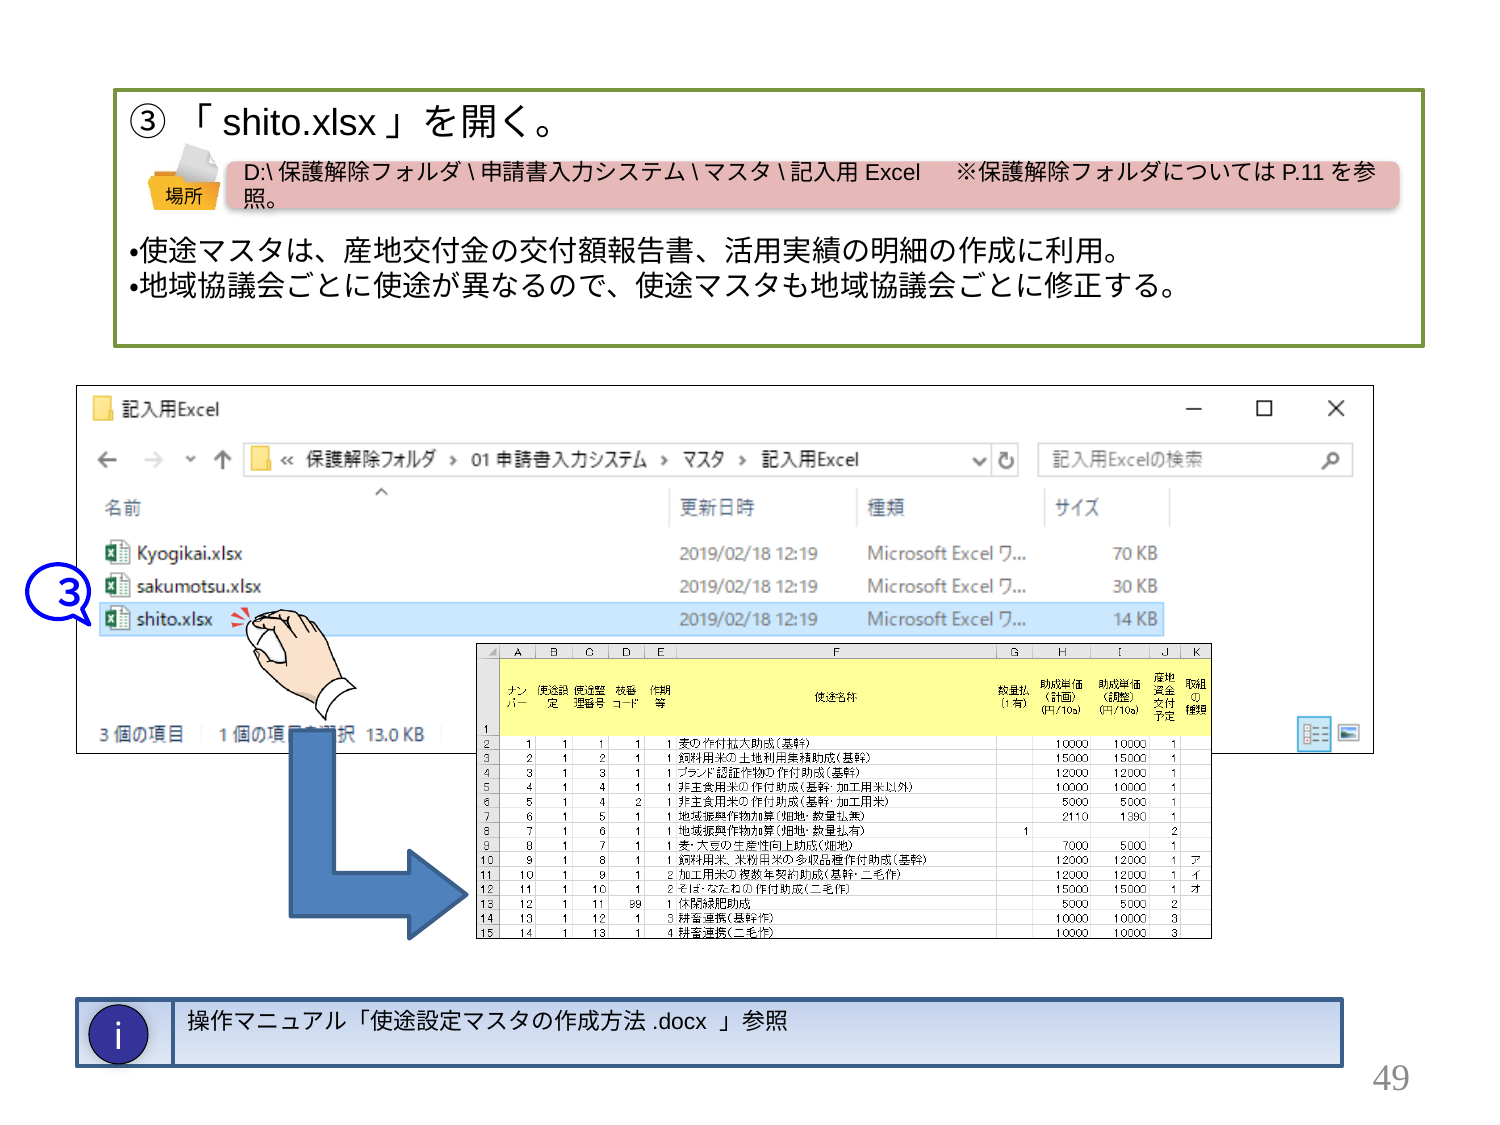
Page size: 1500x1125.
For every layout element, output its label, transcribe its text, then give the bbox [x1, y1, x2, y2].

slide_number 48 [1074, 1045, 1425, 1106]
text_box [126, 997, 171, 1068]
text_box ３ [25, 562, 71, 622]
text_box [288, 761, 469, 941]
text_box D:\保護解除フォルダ\申請書入力システム\マスタ\記入用Excel ※保護解除フォルダについてはP.11を参照。 [235, 159, 1402, 211]
text_box ③「shito.xlsx」を開く。 ・使途マスタは、産地交付金の交付額報告書、活用実績の明細の作成に利用。 ・地域協議会ごとに使途が異なるので、使途マスタも地域協議会ごとに修正する。 [113, 88, 1425, 348]
picture [76, 384, 1374, 939]
text_box [75, 997, 111, 1068]
text_box i [86, 1002, 151, 1067]
text_box 操作マニュアル「使途設定マスタの作成方法.docx 」参照 [171, 997, 1344, 1068]
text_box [138, 142, 231, 221]
